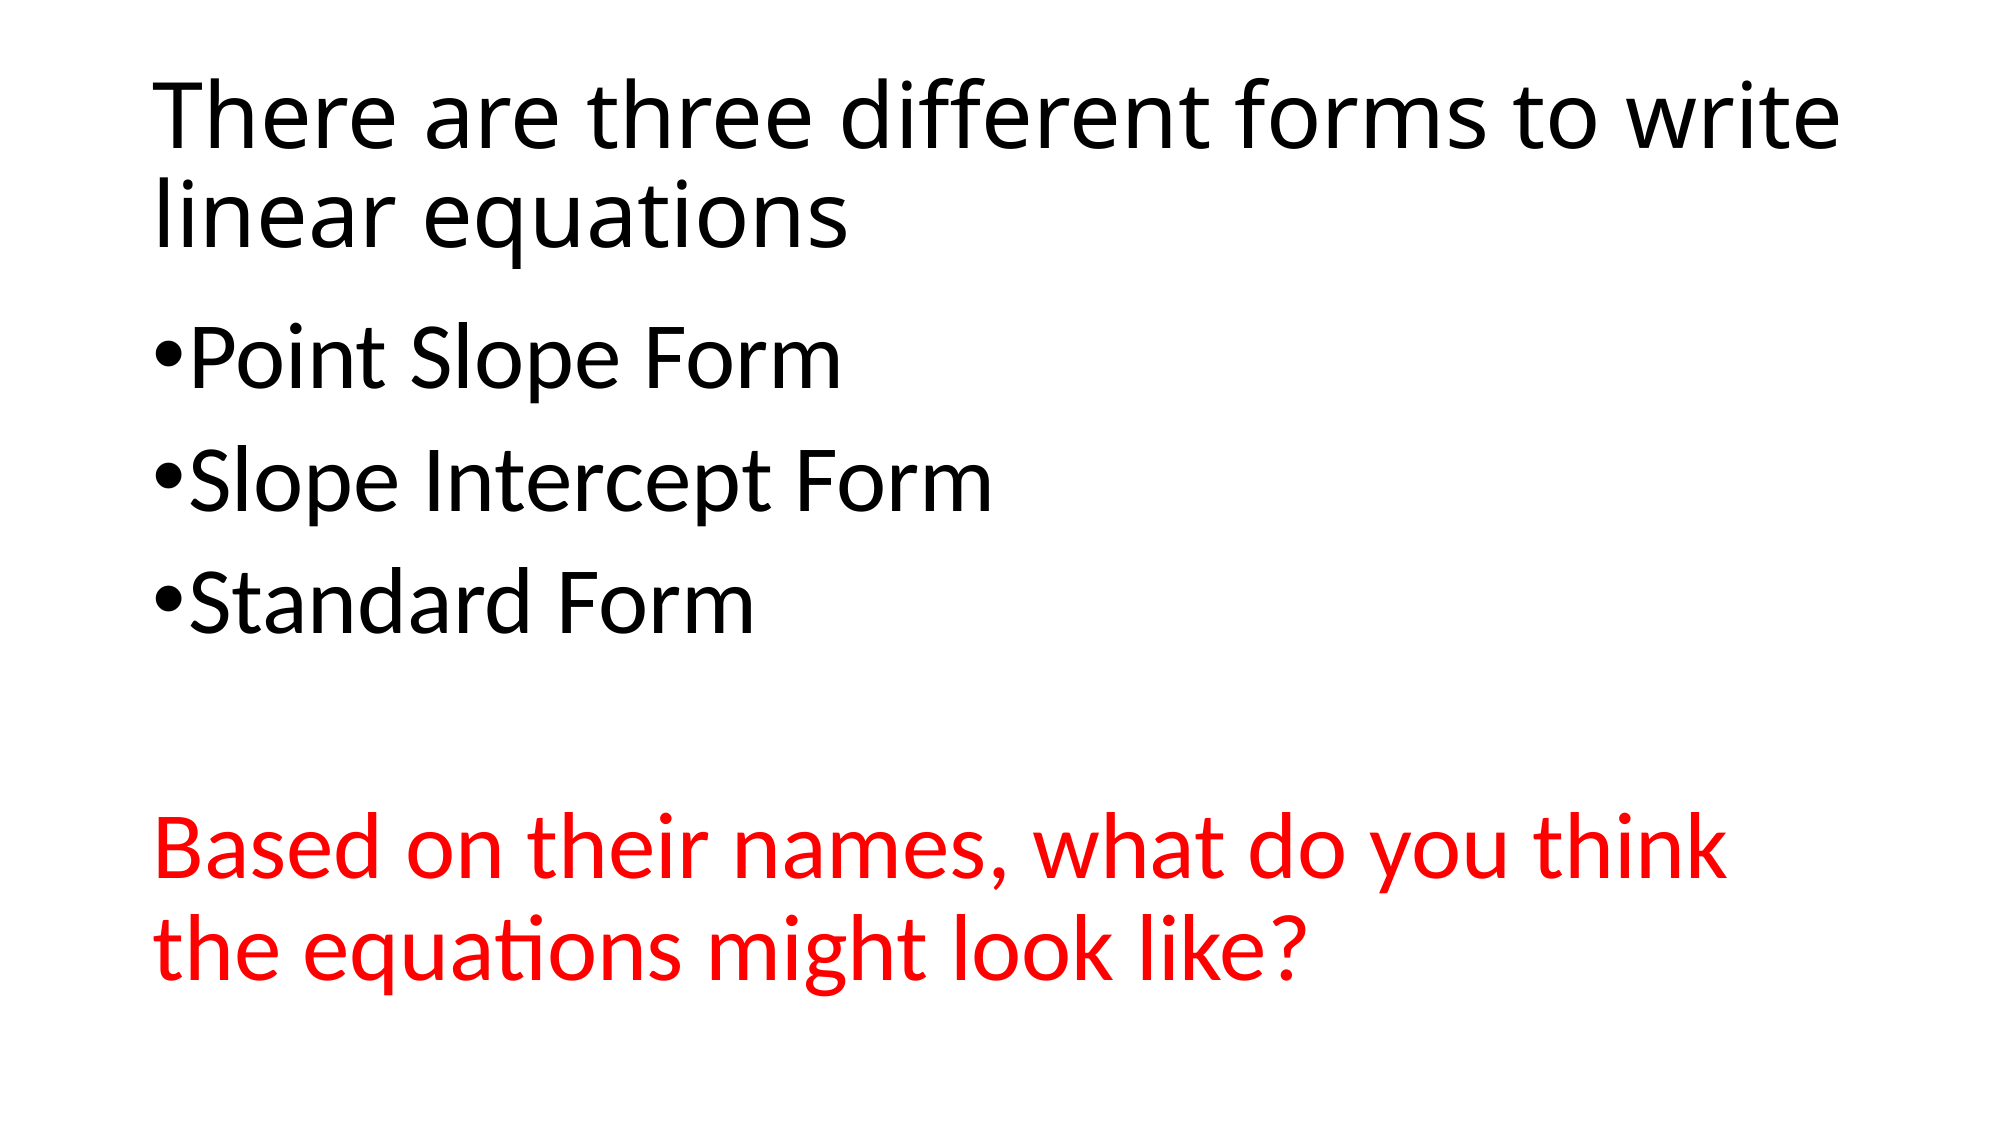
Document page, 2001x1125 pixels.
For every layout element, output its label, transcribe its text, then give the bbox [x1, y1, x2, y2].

list Point Slope Form Slope Intercept Form Standard Form Based on their names, what do you think the equations might look like? [137, 299, 1863, 1014]
title There are three different forms to write linear equations [137, 59, 1863, 278]
